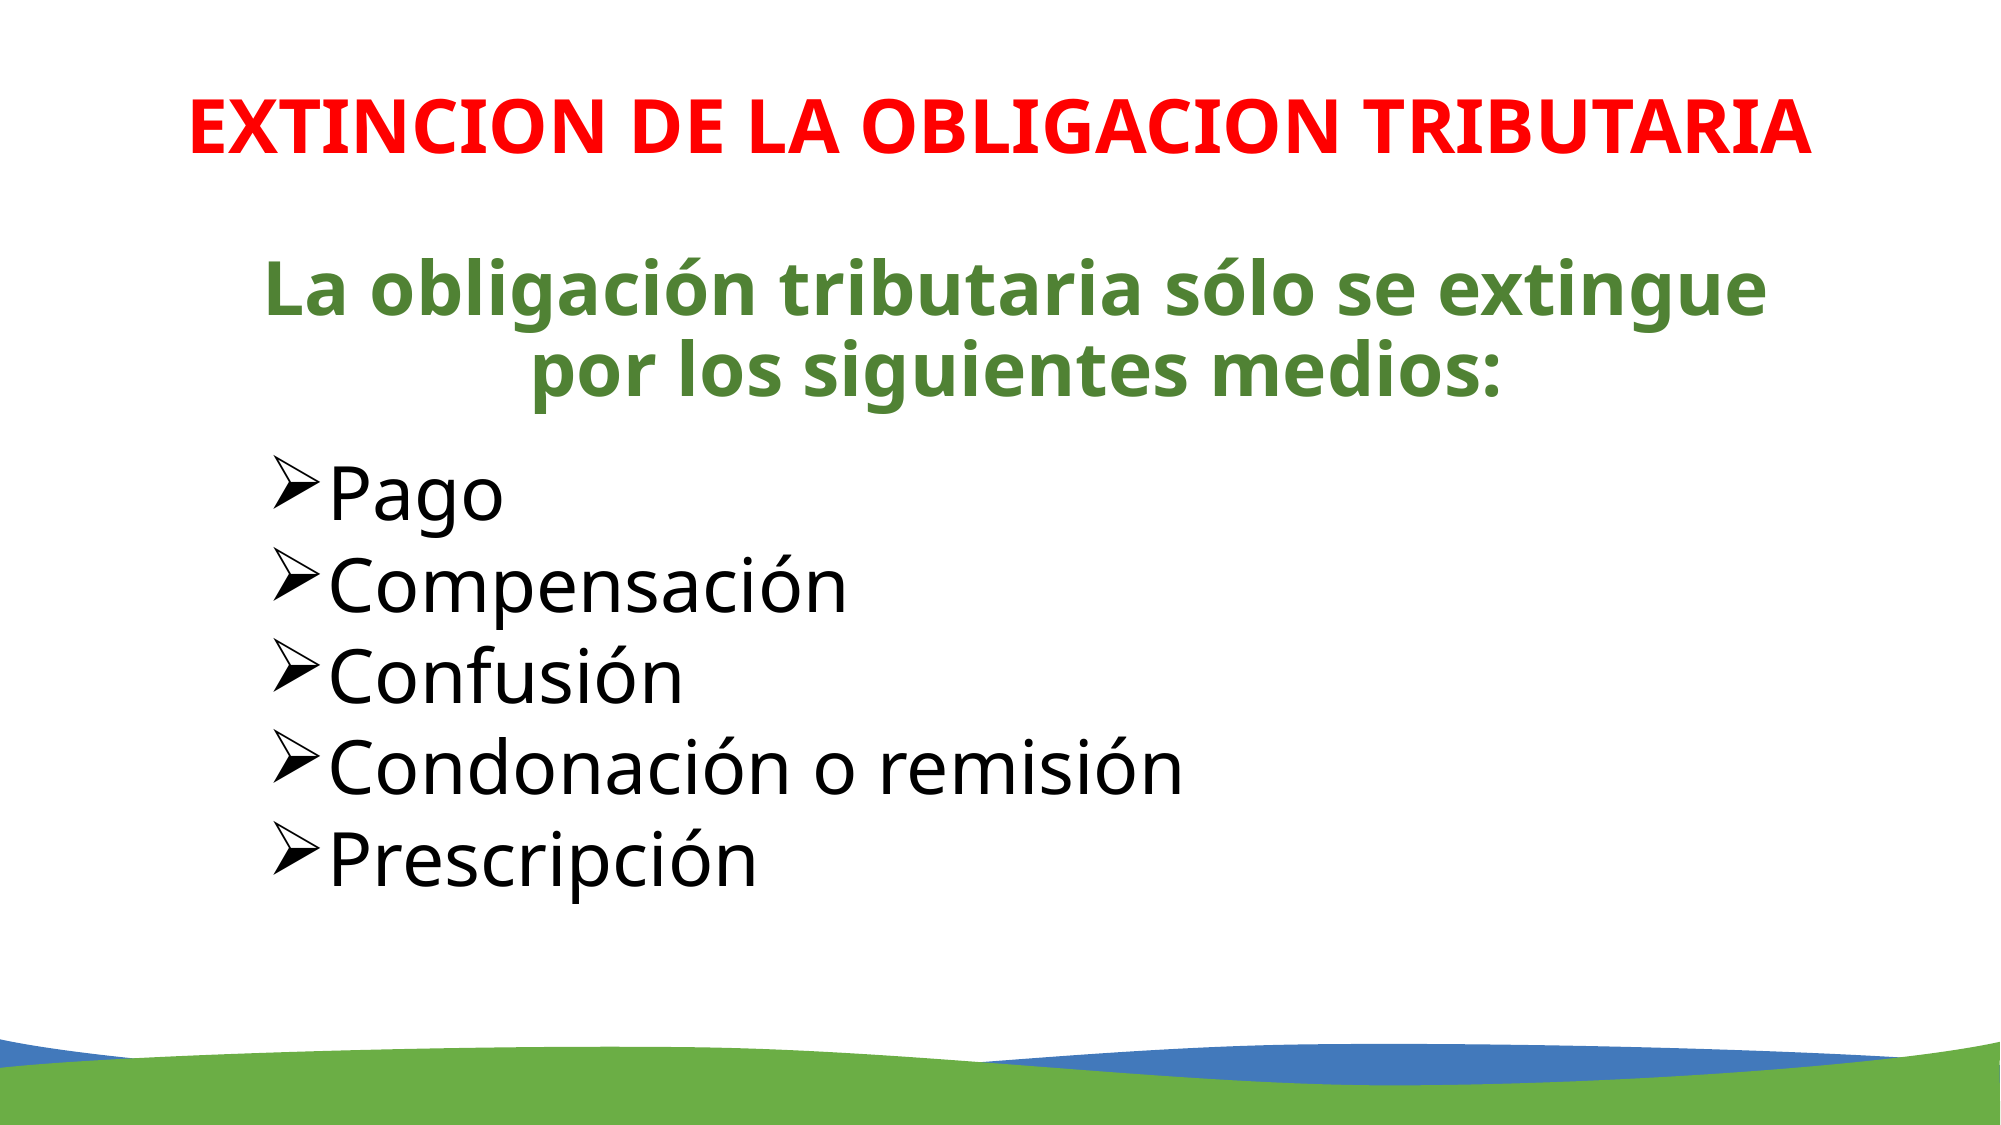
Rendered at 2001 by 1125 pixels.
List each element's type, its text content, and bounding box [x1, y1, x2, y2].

text_box La obligación tributaria sólo se extingue por los siguientes medios: Pago Compensación Confusión Condonación o remisión Prescripción [177, 243, 1818, 1024]
title EXTINCION DE LA OBLIGACION TRIBUTARIA [137, 59, 1863, 200]
